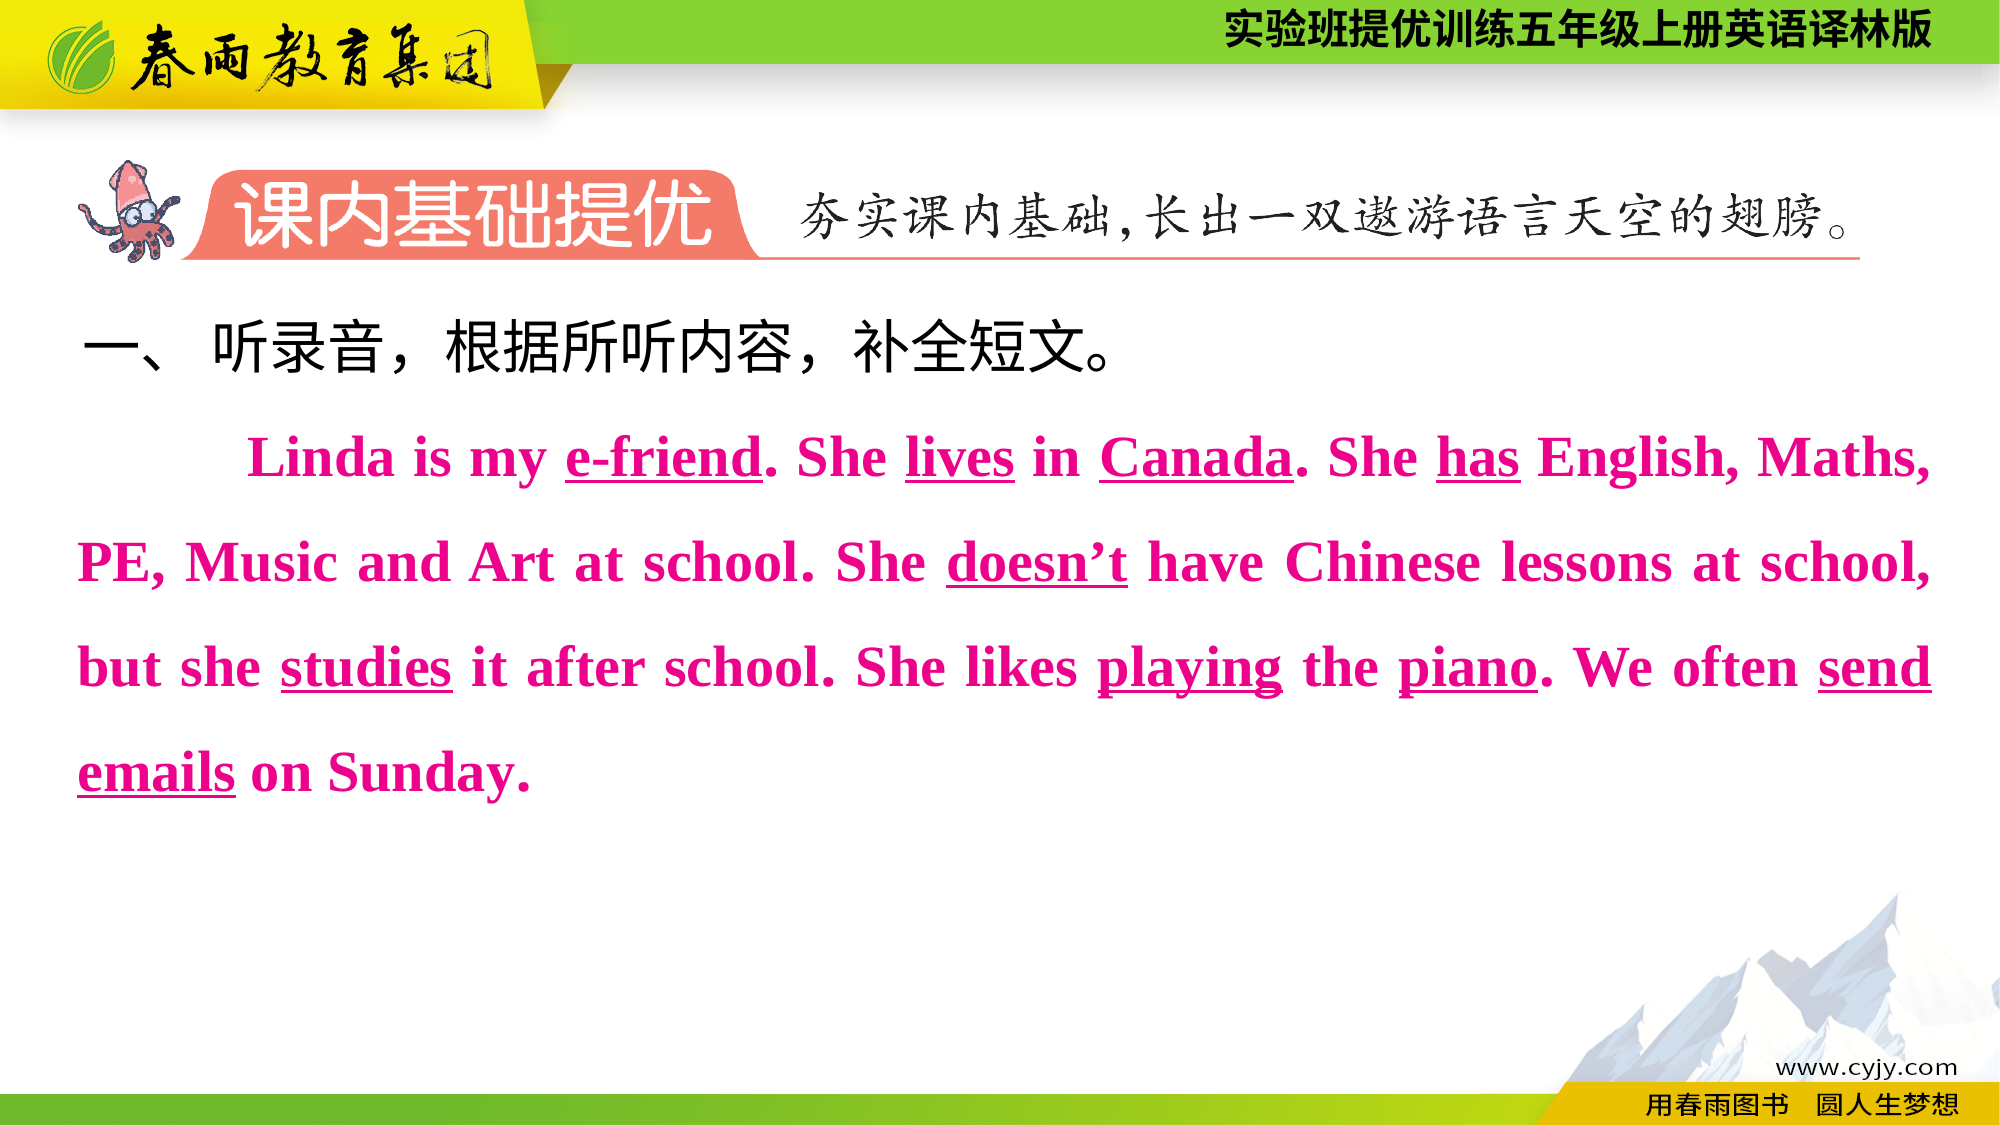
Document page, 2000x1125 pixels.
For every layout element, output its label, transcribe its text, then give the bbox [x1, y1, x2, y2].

list 一、 听录音，根据所听内容，补全短文。 [67, 267, 1952, 376]
text_box Linda is my e-friend. She lives in Canada. She has English, Maths, PE, Music and Art at school. She doesn’t have Chinese lessons at school, but she studies it after school. She likes playing the piano. We often send emails on Sunday. [62, 375, 1947, 811]
picture [0, 0, 2000, 1125]
